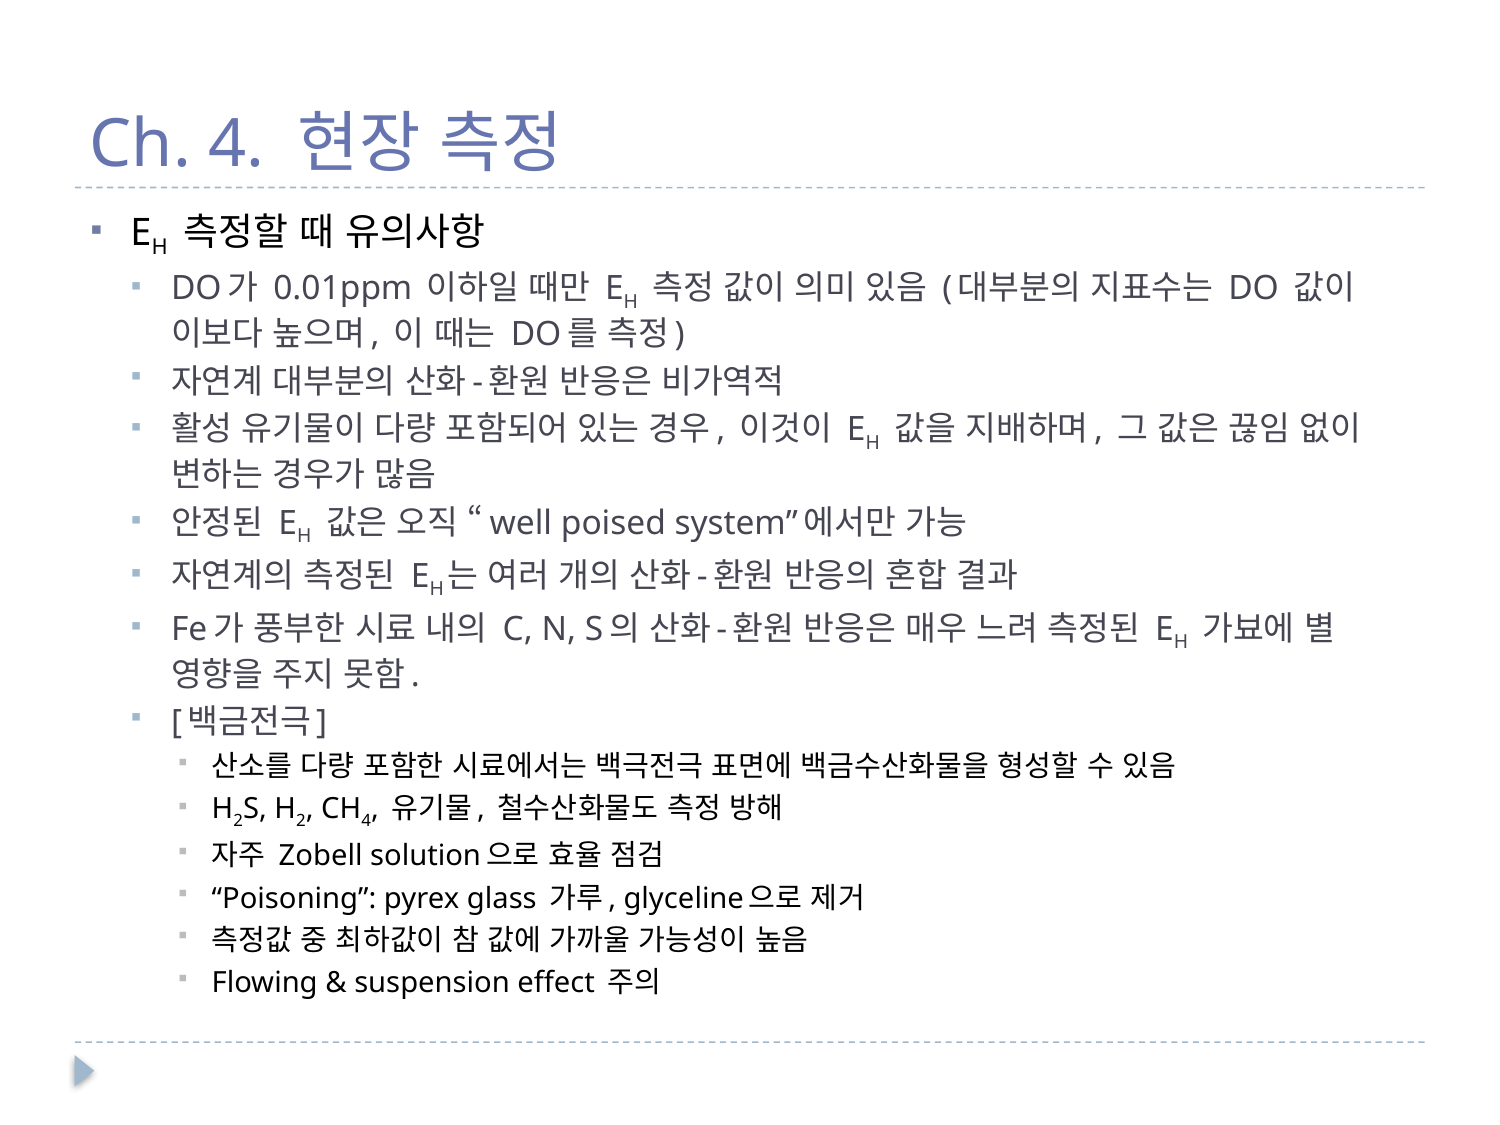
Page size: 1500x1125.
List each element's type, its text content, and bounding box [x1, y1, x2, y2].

list EH 측정할 때 유의사항 DO가 0.01ppm 이하일 때만 EH 측정 값이 의미 있음 (대부분의 지표수는 DO 값이 이보다 높으며, 이 때는 DO를 측정) 자연계 대부분의 산화-환원 반응은 비가역적 활성 유기물이 다량 포함되어 있는 경우, 이것이 EH 값을 지배하며, 그 값은 끊임 없이 변하는 경우가 많음 안정된 EH 값은 오직 “well poised system”에서만 가능 자연계의 측정된 EH는 여러 개의 산화-환원 반응의 혼합 결과 Fe가 풍부한 시료 내의 C, N, S의 산화-환원 반응은 매우 느려 측정된 EH 가뵤에 별 영향을 주지 못함. [백금전극] 산소를 다량 포함한 시료에서는 백극전극 표면에 백금수산화물을 형성할 수 있음 H2S, H2, CH4, 유기물, 철수산화물도 측정 방해 자주 Zobell solution으로 효율 점검 “Poisoning”: pyrex glass 가루, glyceline으로 제거 측정값 중 최하값이 참 값에 가까울 가능성이 높음 Flowing & suspension effect 주의 [75, 200, 1425, 1010]
title Ch. 4. 현장 측정 [75, 24, 1425, 188]
